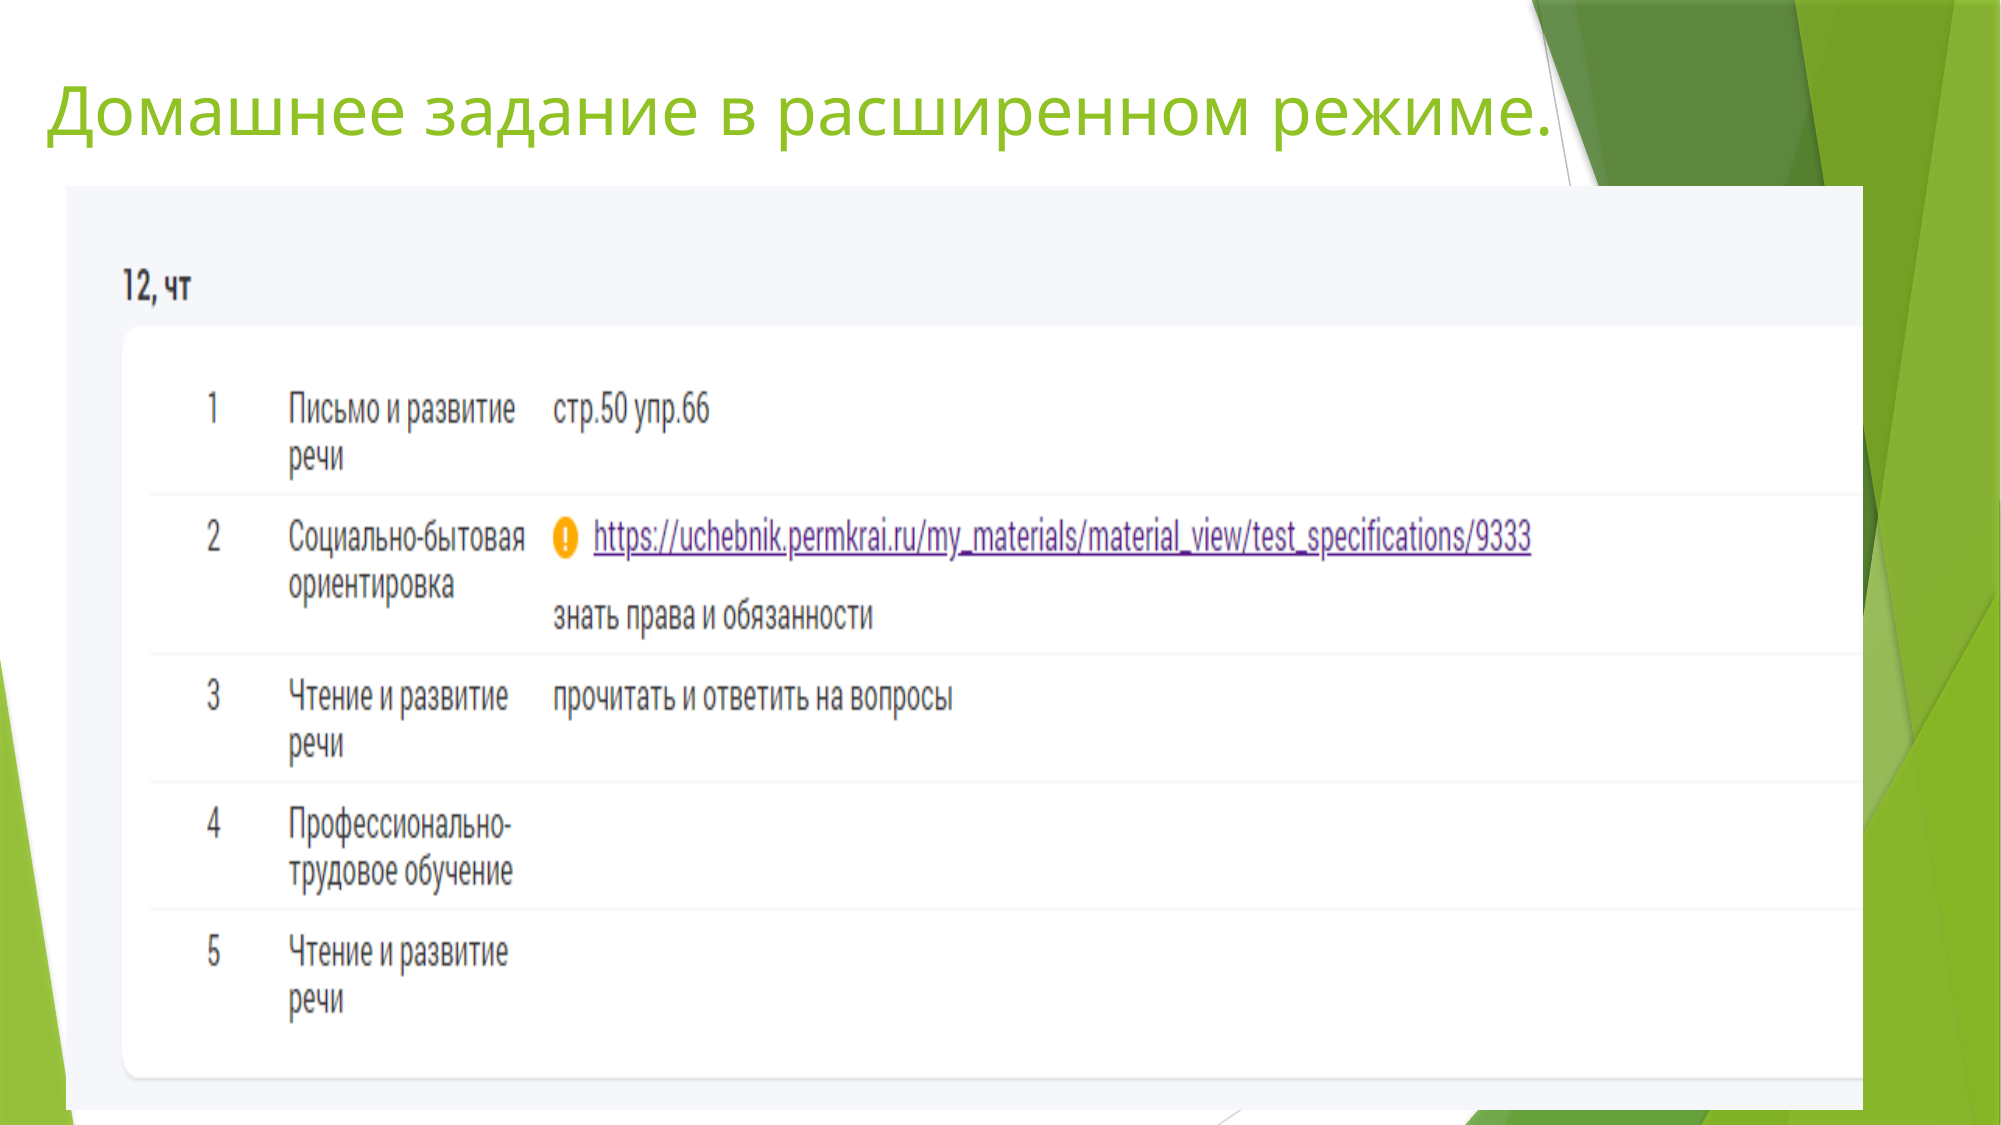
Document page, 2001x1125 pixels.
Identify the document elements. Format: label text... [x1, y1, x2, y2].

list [65, 185, 1863, 1111]
title Домашнее задание в расширенном режиме. [0, 59, 1603, 225]
